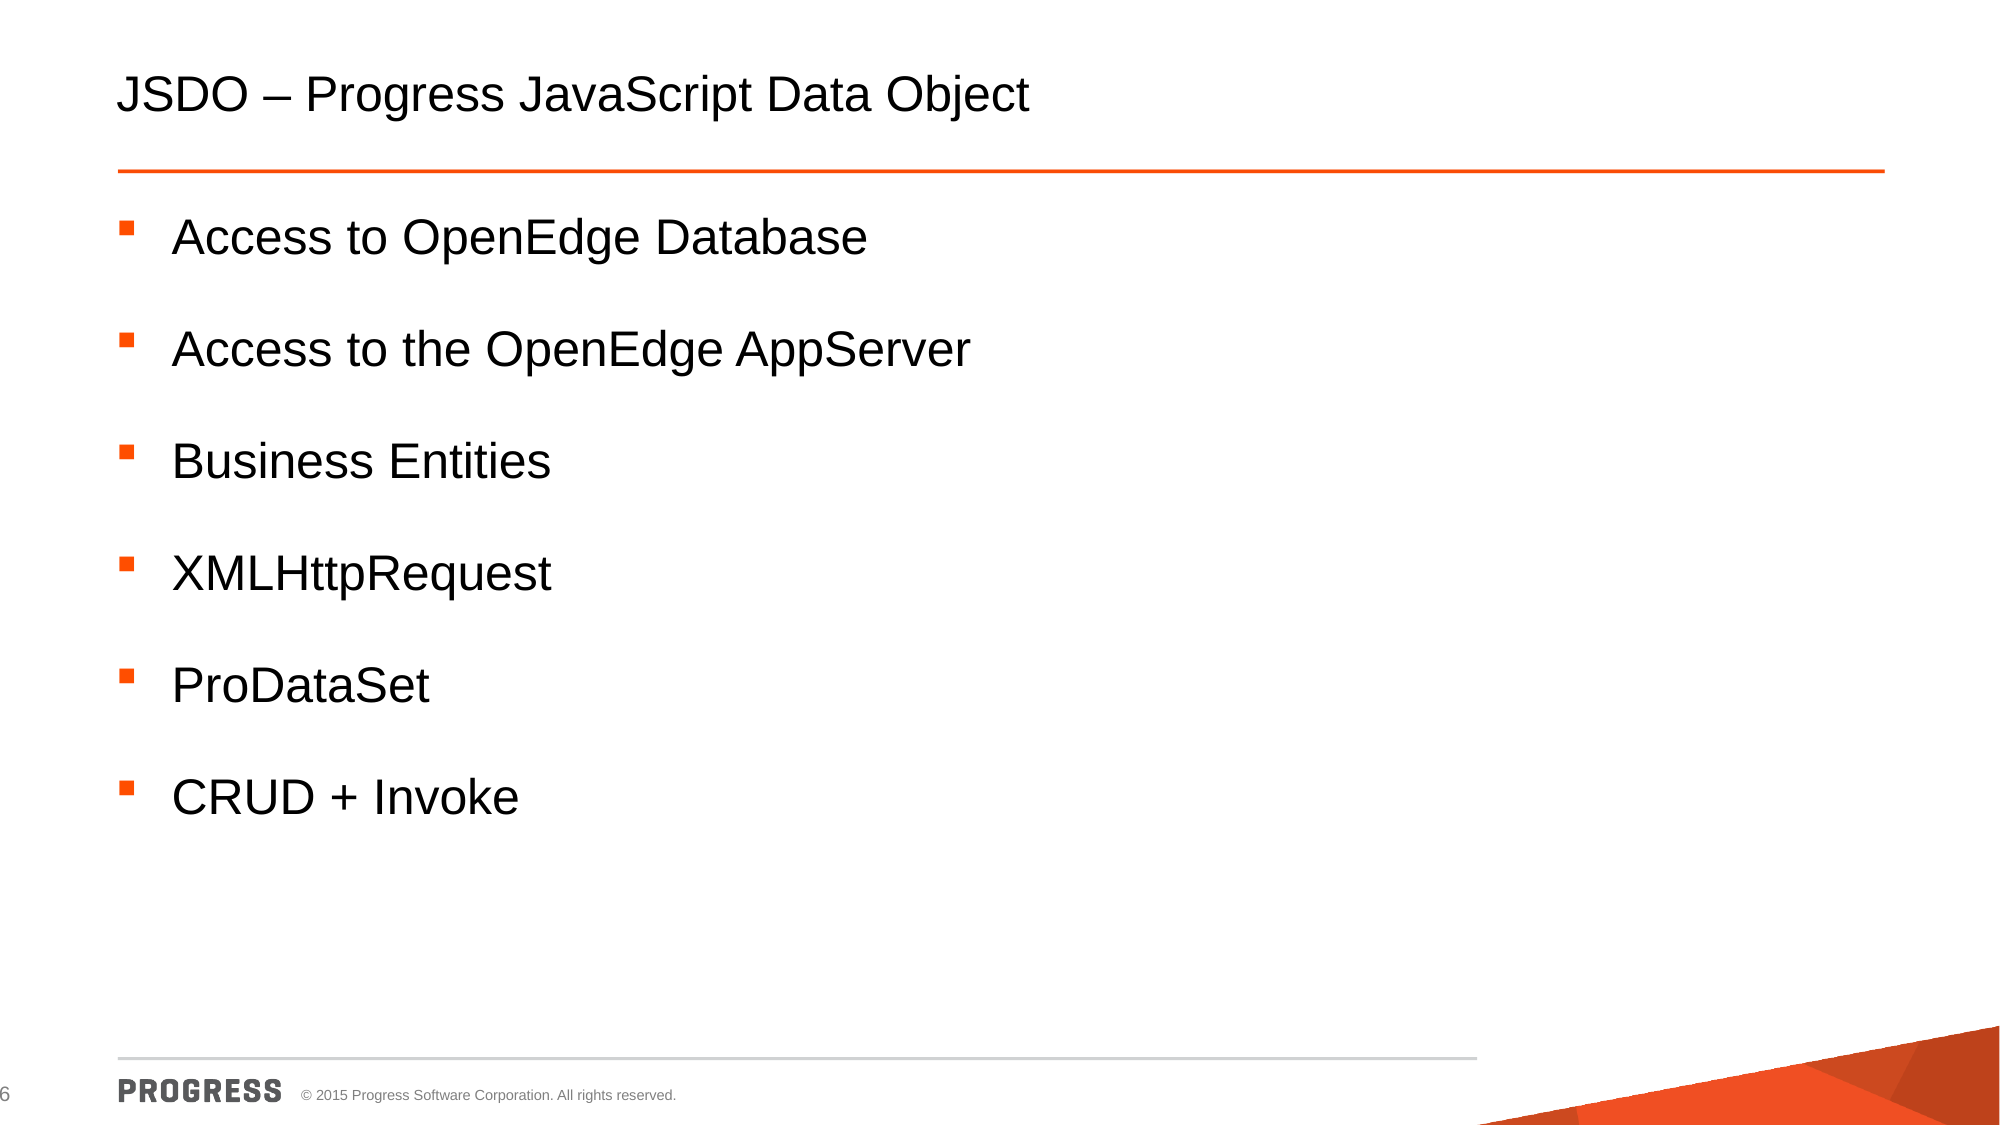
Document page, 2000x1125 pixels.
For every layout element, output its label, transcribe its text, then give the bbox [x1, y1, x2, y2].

picture [0, 0, 2000, 1125]
title JSDO – Progress JavaScript Data Object [100, 60, 1874, 132]
list Access to OpenEdge Database Access to the OpenEdge AppServer Business Entities XMLHttpRequest ProDataSet CRUD + Invoke [100, 196, 1801, 1068]
